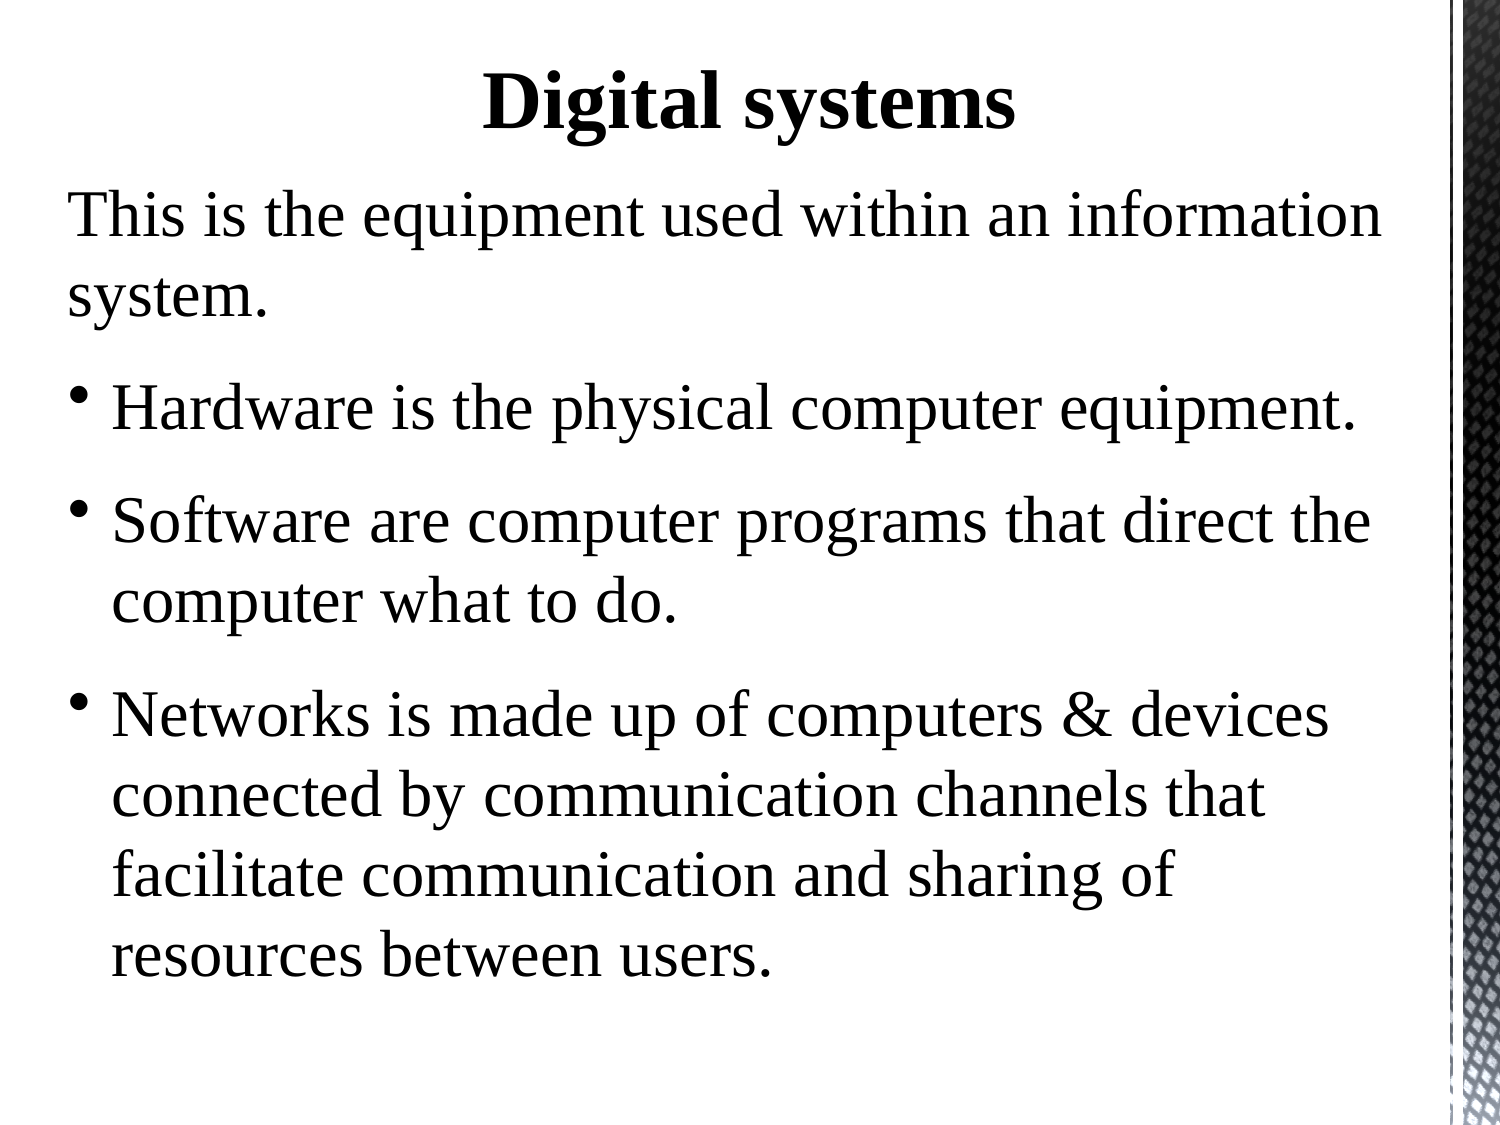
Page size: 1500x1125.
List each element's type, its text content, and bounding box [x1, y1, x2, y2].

picture [1447, 0, 1500, 1125]
text_box Digital systems [99, 37, 1400, 153]
text_box This is the equipment used within an information system. Hardware is the physical computer equipment. Software are computer programs that direct the computer what to do. Networks is made up of computers & devices connected by communication channels that facilitate communication and sharing of resources between users. [53, 162, 1438, 1111]
